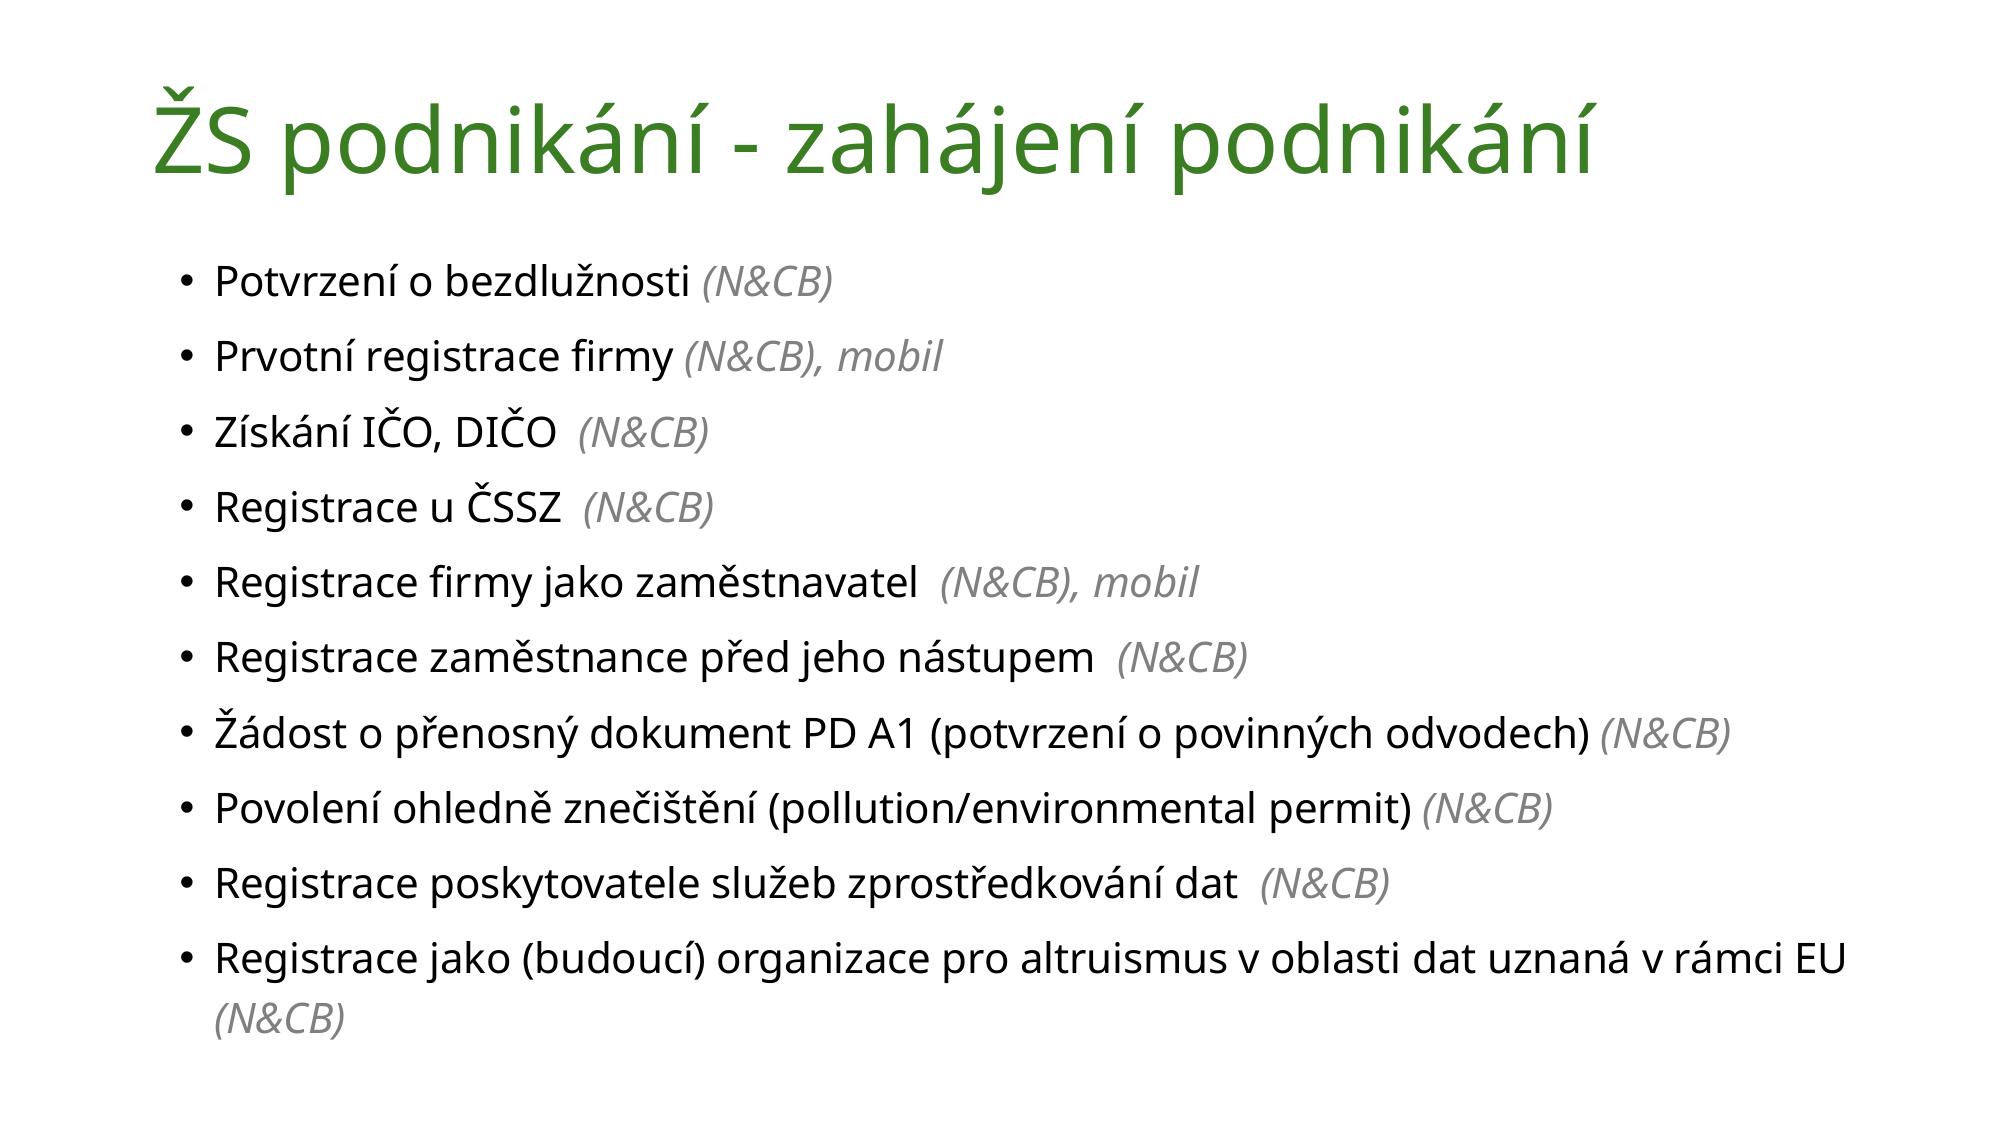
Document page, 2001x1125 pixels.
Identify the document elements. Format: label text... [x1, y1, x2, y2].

title ŽS podnikání - zahájení podnikání [137, 59, 1863, 228]
list Potvrzení o bezdlužnosti (N&CB) Prvotní registrace firmy (N&CB), mobil Získání IČO, DIČO (N&CB) Registrace u ČSSZ (N&CB) Registrace firmy jako zaměstnavatel (N&CB), mobil Registrace zaměstnance před jeho nástupem (N&CB) Žádost o přenosný dokument PD A1 (potvrzení o povinných odvodech) (N&CB) Povolení ohledně znečištění (pollution/environmental permit) (N&CB) Registrace poskytovatele služeb zprostředkování dat (N&CB) Registrace jako (budoucí) organizace pro altruismus v oblasti dat uznaná v rámci EU (N&CB) [164, 237, 1890, 1053]
